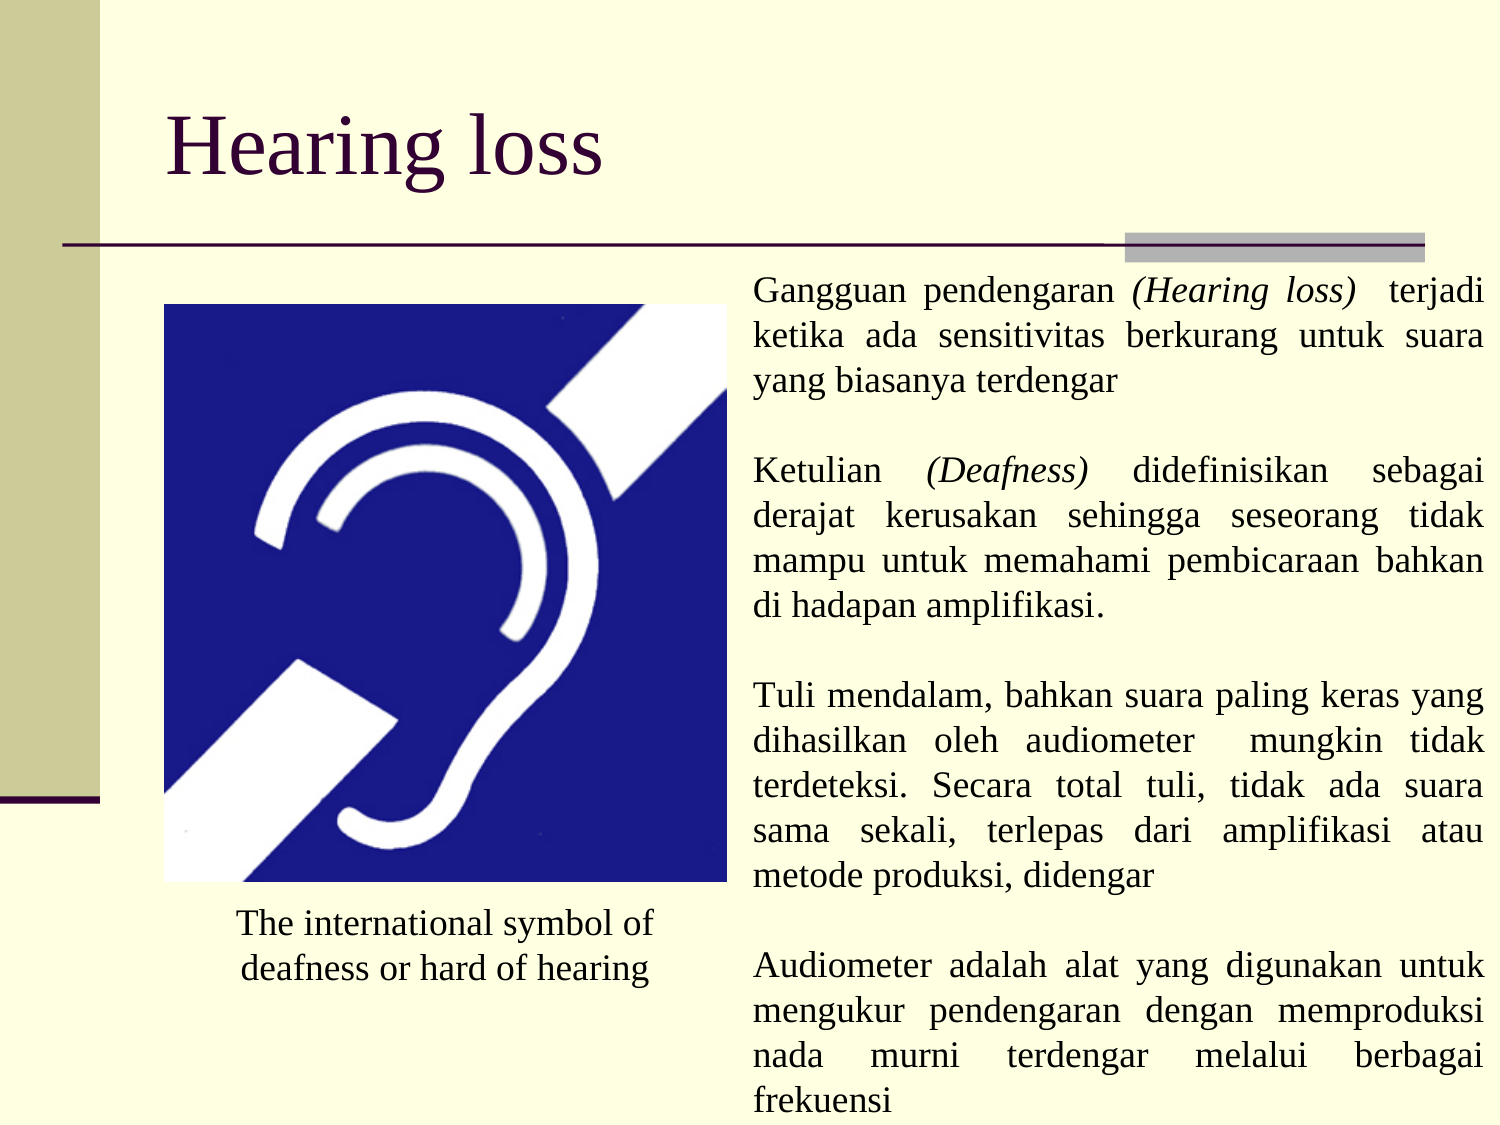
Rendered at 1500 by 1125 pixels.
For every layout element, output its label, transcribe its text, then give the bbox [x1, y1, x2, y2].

picture [163, 304, 727, 882]
title Hearing loss [149, 45, 1426, 234]
text_box The international symbol of deafness or hard of hearing [164, 890, 727, 996]
text_box Gangguan pendengaran (Hearing loss) terjadi ketika ada sensitivitas berkurang untuk suara yang biasanya terdengar Ketulian (Deafness) didefinisikan sebagai derajat kerusakan sehingga seseorang tidak mampu untuk memahami pembicaraan bahkan di hadapan amplifikasi. Tuli mendalam, bahkan suara paling keras yang dihasilkan oleh audiometer mungkin tidak terdeteksi. Secara total tuli, tidak ada suara sama sekali, terlepas dari amplifikasi atau metode produksi, didengar Audiometer adalah alat yang digunakan untuk mengukur pendengaran dengan memproduksi nada murni terdengar melalui berbagai frekuensi [738, 257, 1500, 1125]
